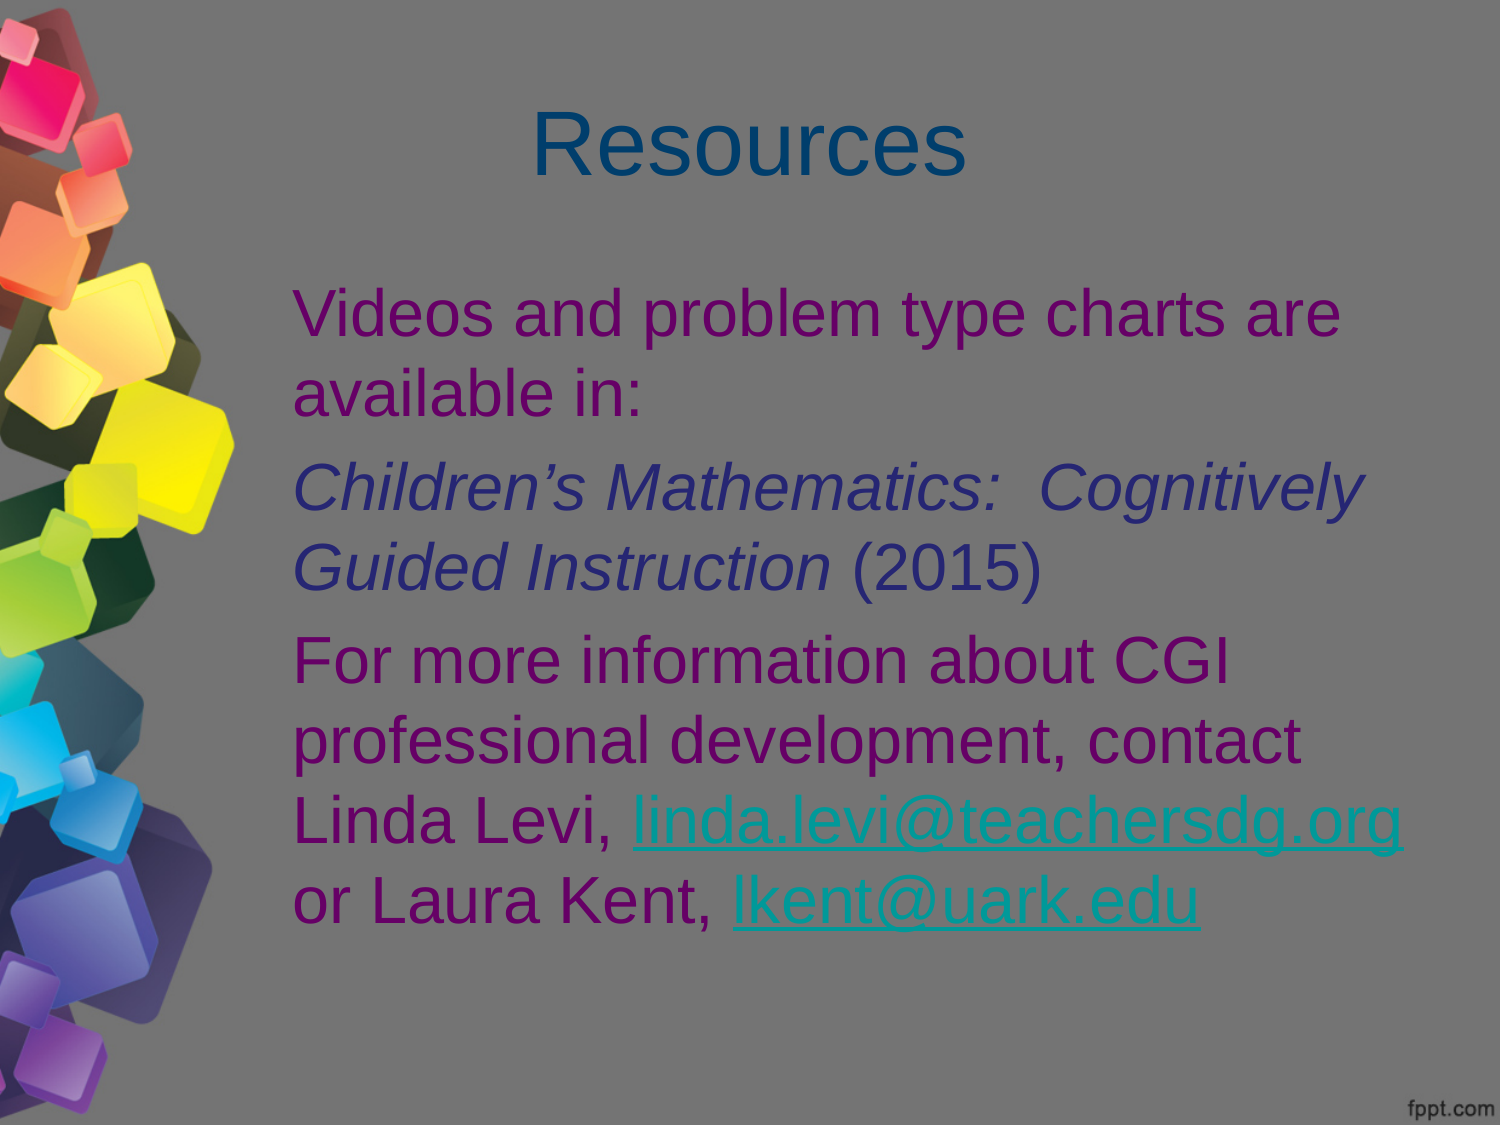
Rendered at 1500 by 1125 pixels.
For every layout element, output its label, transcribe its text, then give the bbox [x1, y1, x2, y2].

title Resources [74, 44, 1426, 233]
list Videos and problem type charts are available in: Children’s Mathematics: Cognitively Guided Instruction (2015) For more information about CGI professional development, contact Linda Levi, linda.levi@teachersdg.org or Laura Kent, lkent@uark.edu [277, 262, 1426, 1006]
picture [0, 797, 7, 815]
picture [0, 0, 1500, 1125]
